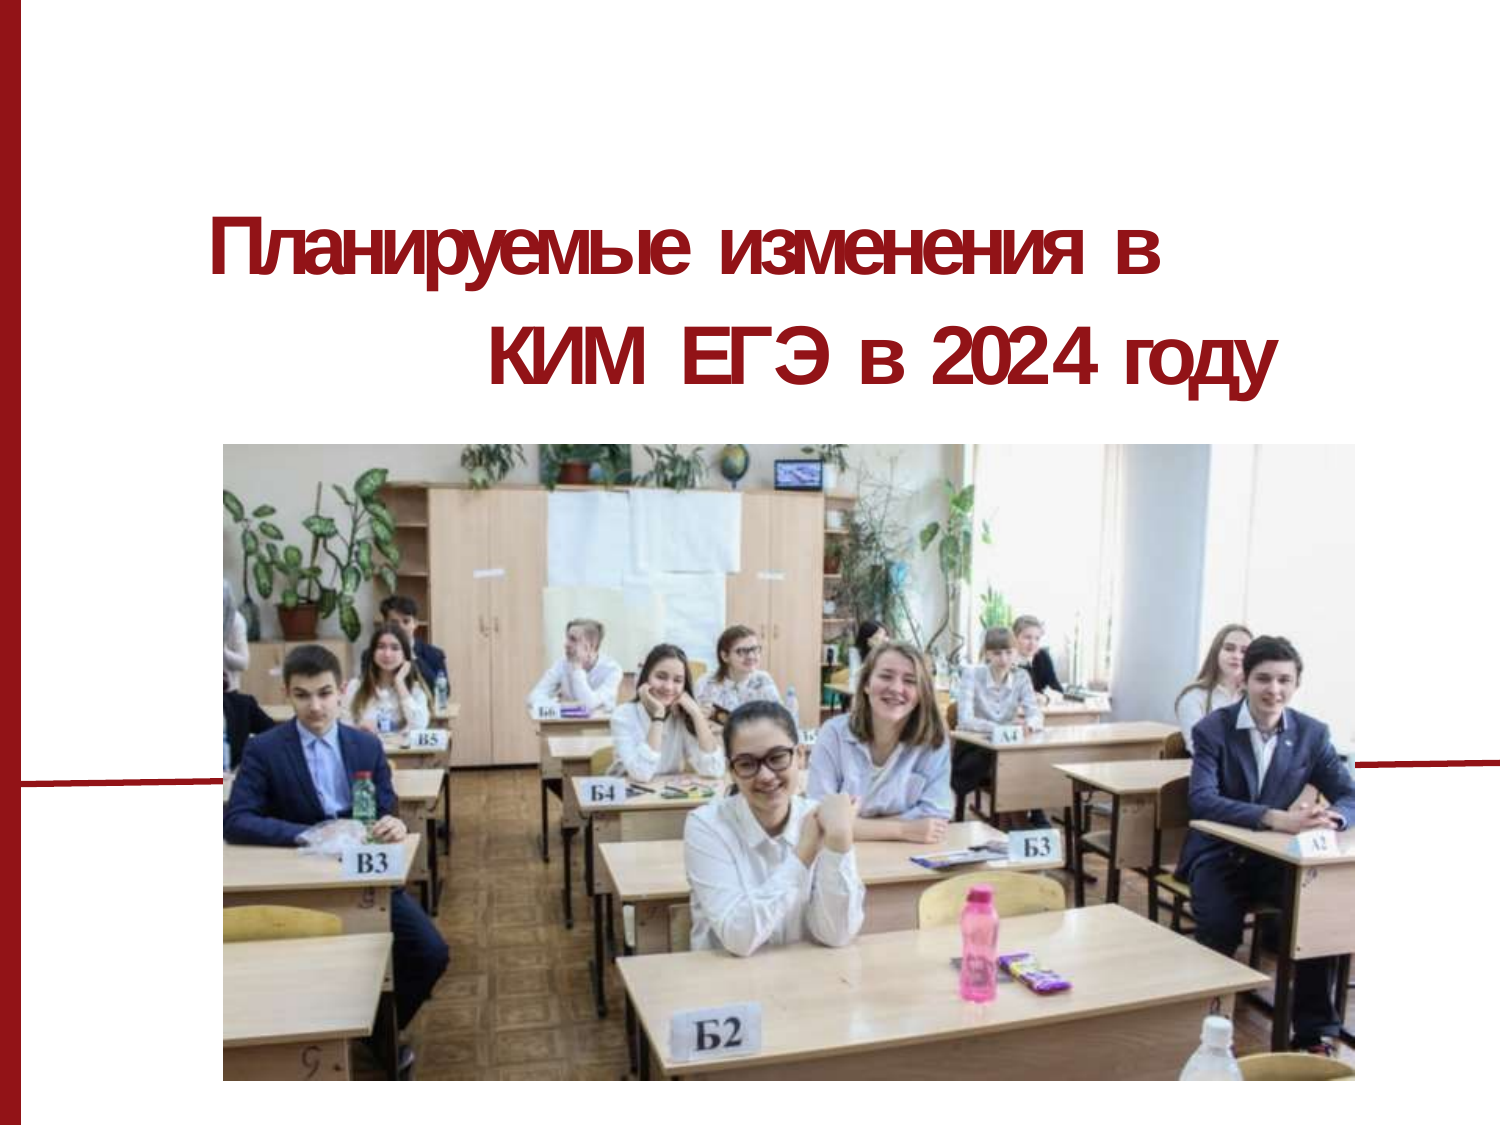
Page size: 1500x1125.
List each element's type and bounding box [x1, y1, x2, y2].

text_box [0, 0, 1500, 1125]
